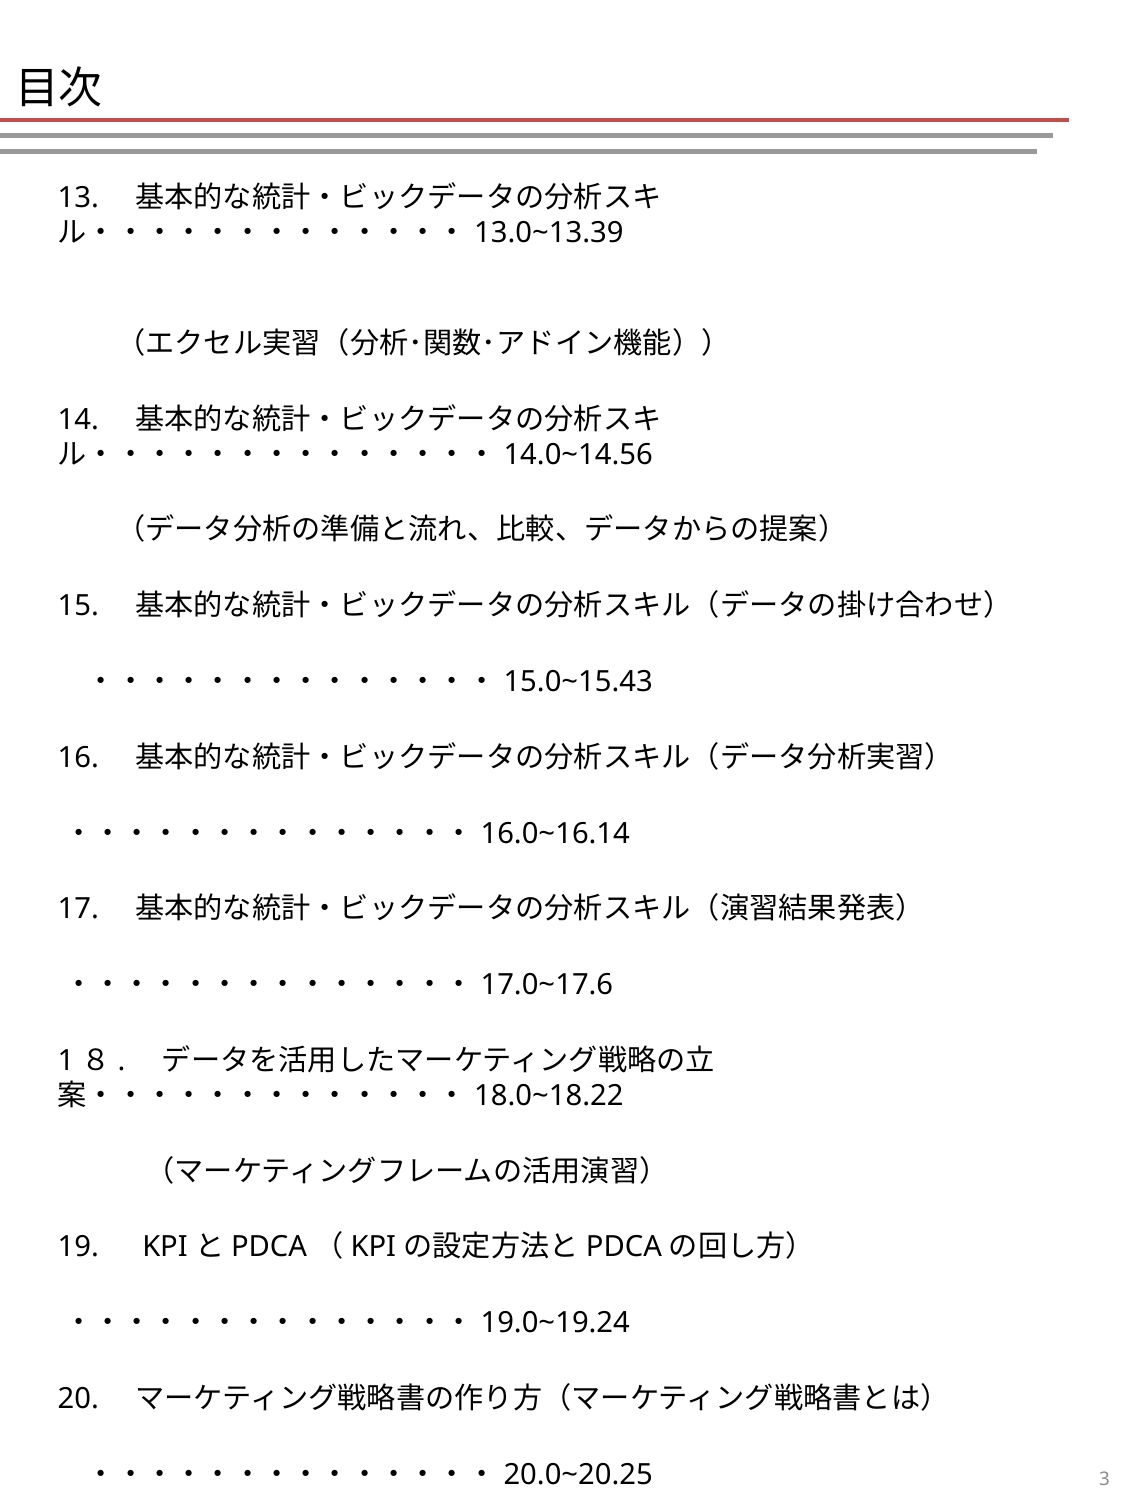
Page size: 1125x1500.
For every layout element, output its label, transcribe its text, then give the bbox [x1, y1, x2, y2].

slide_number 2 [1036, 1420, 1125, 1500]
list 13. 基本的な統計・ビックデータの分析スキル・・・・・・・・・・・・・13.0~13.39 （エクセル実習（分析･関数･アドイン機能）） 14. 基本的な統計・ビックデータの分析スキル・・・・・・・・・・・・・・14.0~14.56 （データ分析の準備と流れ、比較、データからの提案） 15. 基本的な統計・ビックデータの分析スキル（データの掛け合わせ） ・・・・・・・・・・・・・・15.0~15.43 16. 基本的な統計・ビックデータの分析スキル（データ分析実習） ・・・・・・・・・・・・・・16.0~16.14 17. 基本的な統計・ビックデータの分析スキル（演習結果発表） ・・・・・・・・・・・・・・17.0~17.6 1８. データを活用したマーケティング戦略の立案・・・・・・・・・・・・・18.0~18.22 （マーケティングフレームの活用演習） 19. KPIとPDCA（KPIの設定方法とPDCAの回し方） ・・・・・・・・・・・・・・19.0~19.24 20. マーケティング戦略書の作り方（マーケティング戦略書とは） ・・・・・・・・・・・・・・20.0~20.25 21. 伝えるためのプレゼンテーションスキル（ビジネスプレゼンテーションの基本） ・・・・・・・・・・・・・・21.0~21.32 22. データを使用した分析と観光メニュー実習（戦略書の作成 演習） ・・・・・・・・・・・・・・22.0~22.5 23. 観光メニュー企画演習・発表 ・・・・・・・・・・・・・・23.0~23.5 [42, 171, 1069, 1247]
title 目次 [0, 0, 1125, 172]
